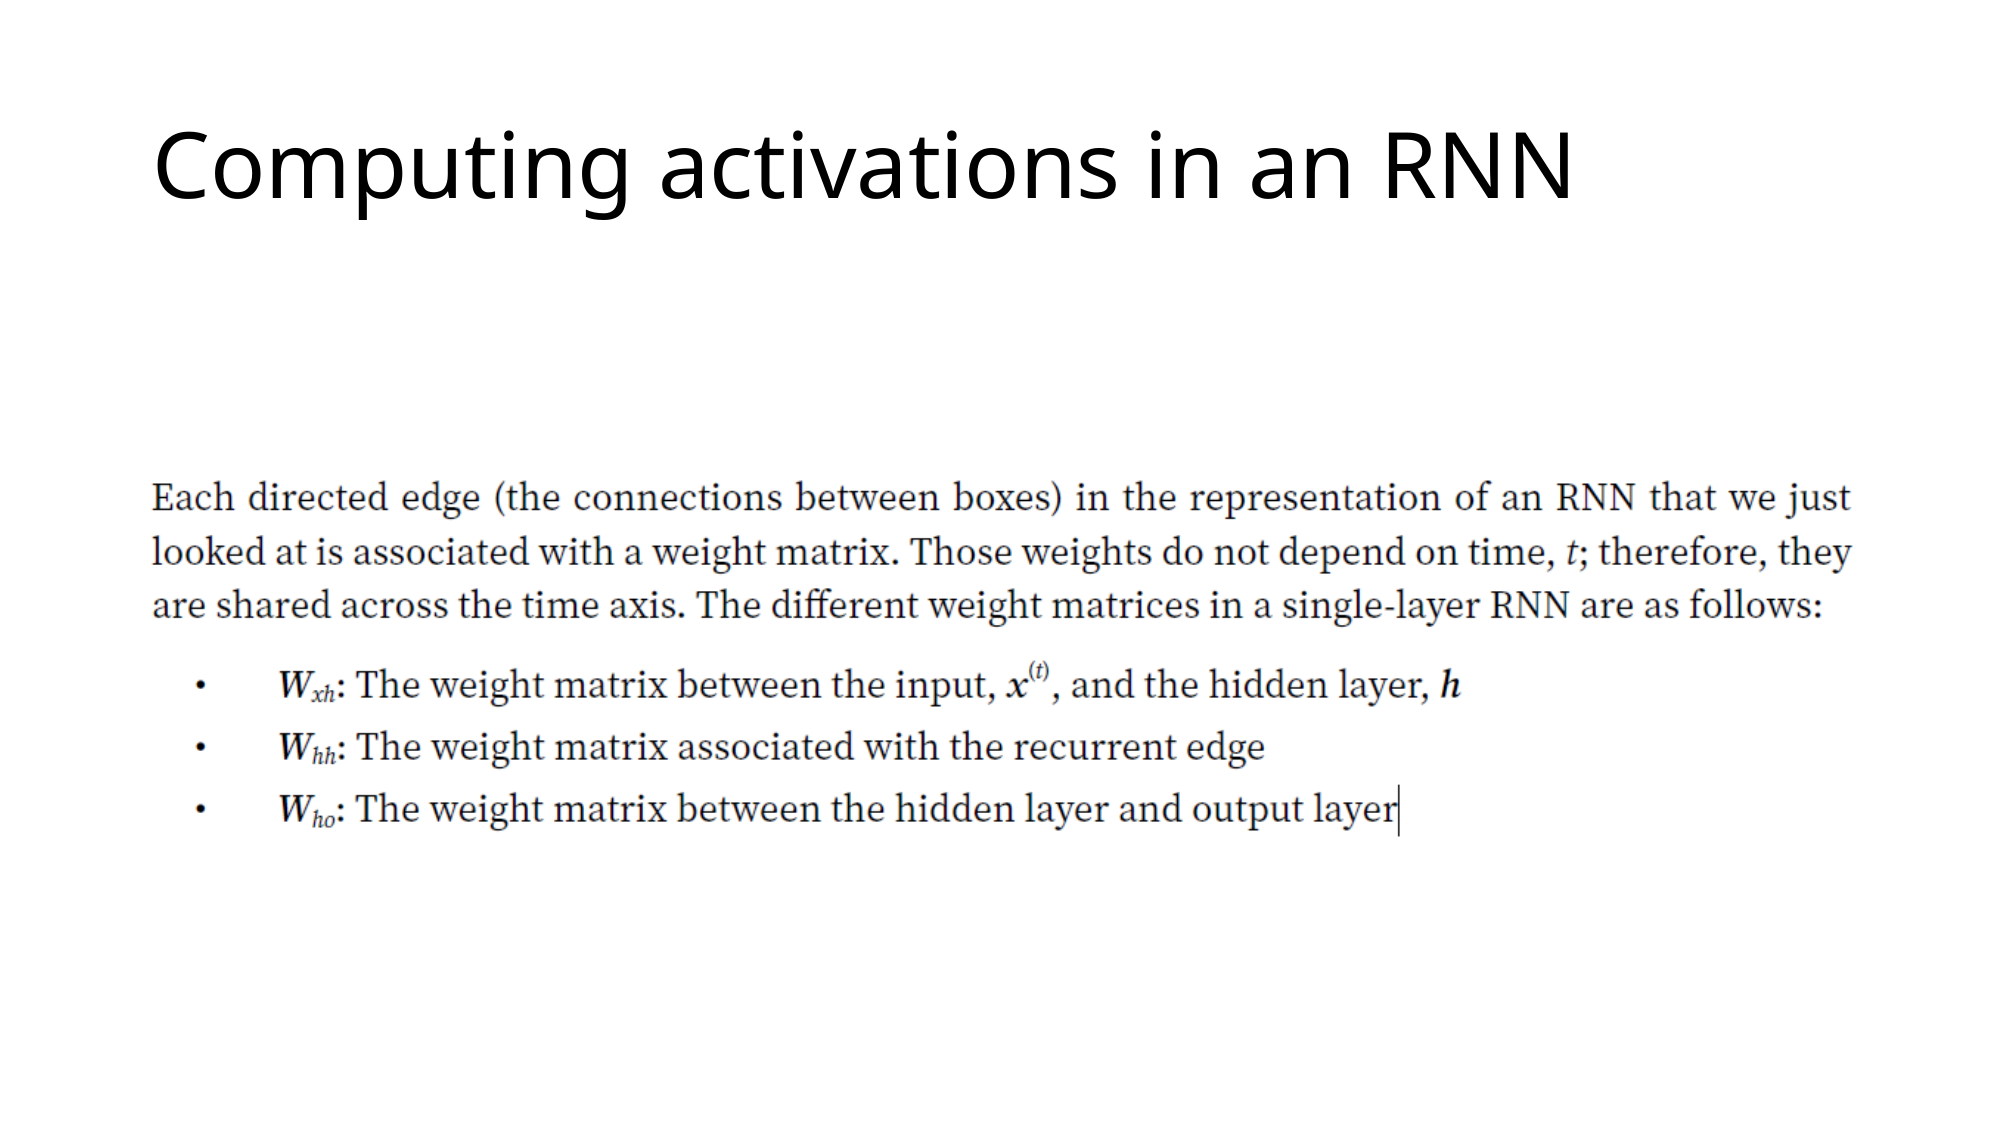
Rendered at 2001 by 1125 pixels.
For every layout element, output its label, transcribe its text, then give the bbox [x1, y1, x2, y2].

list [137, 469, 1863, 844]
title Computing activations in an RNN [137, 59, 1863, 278]
